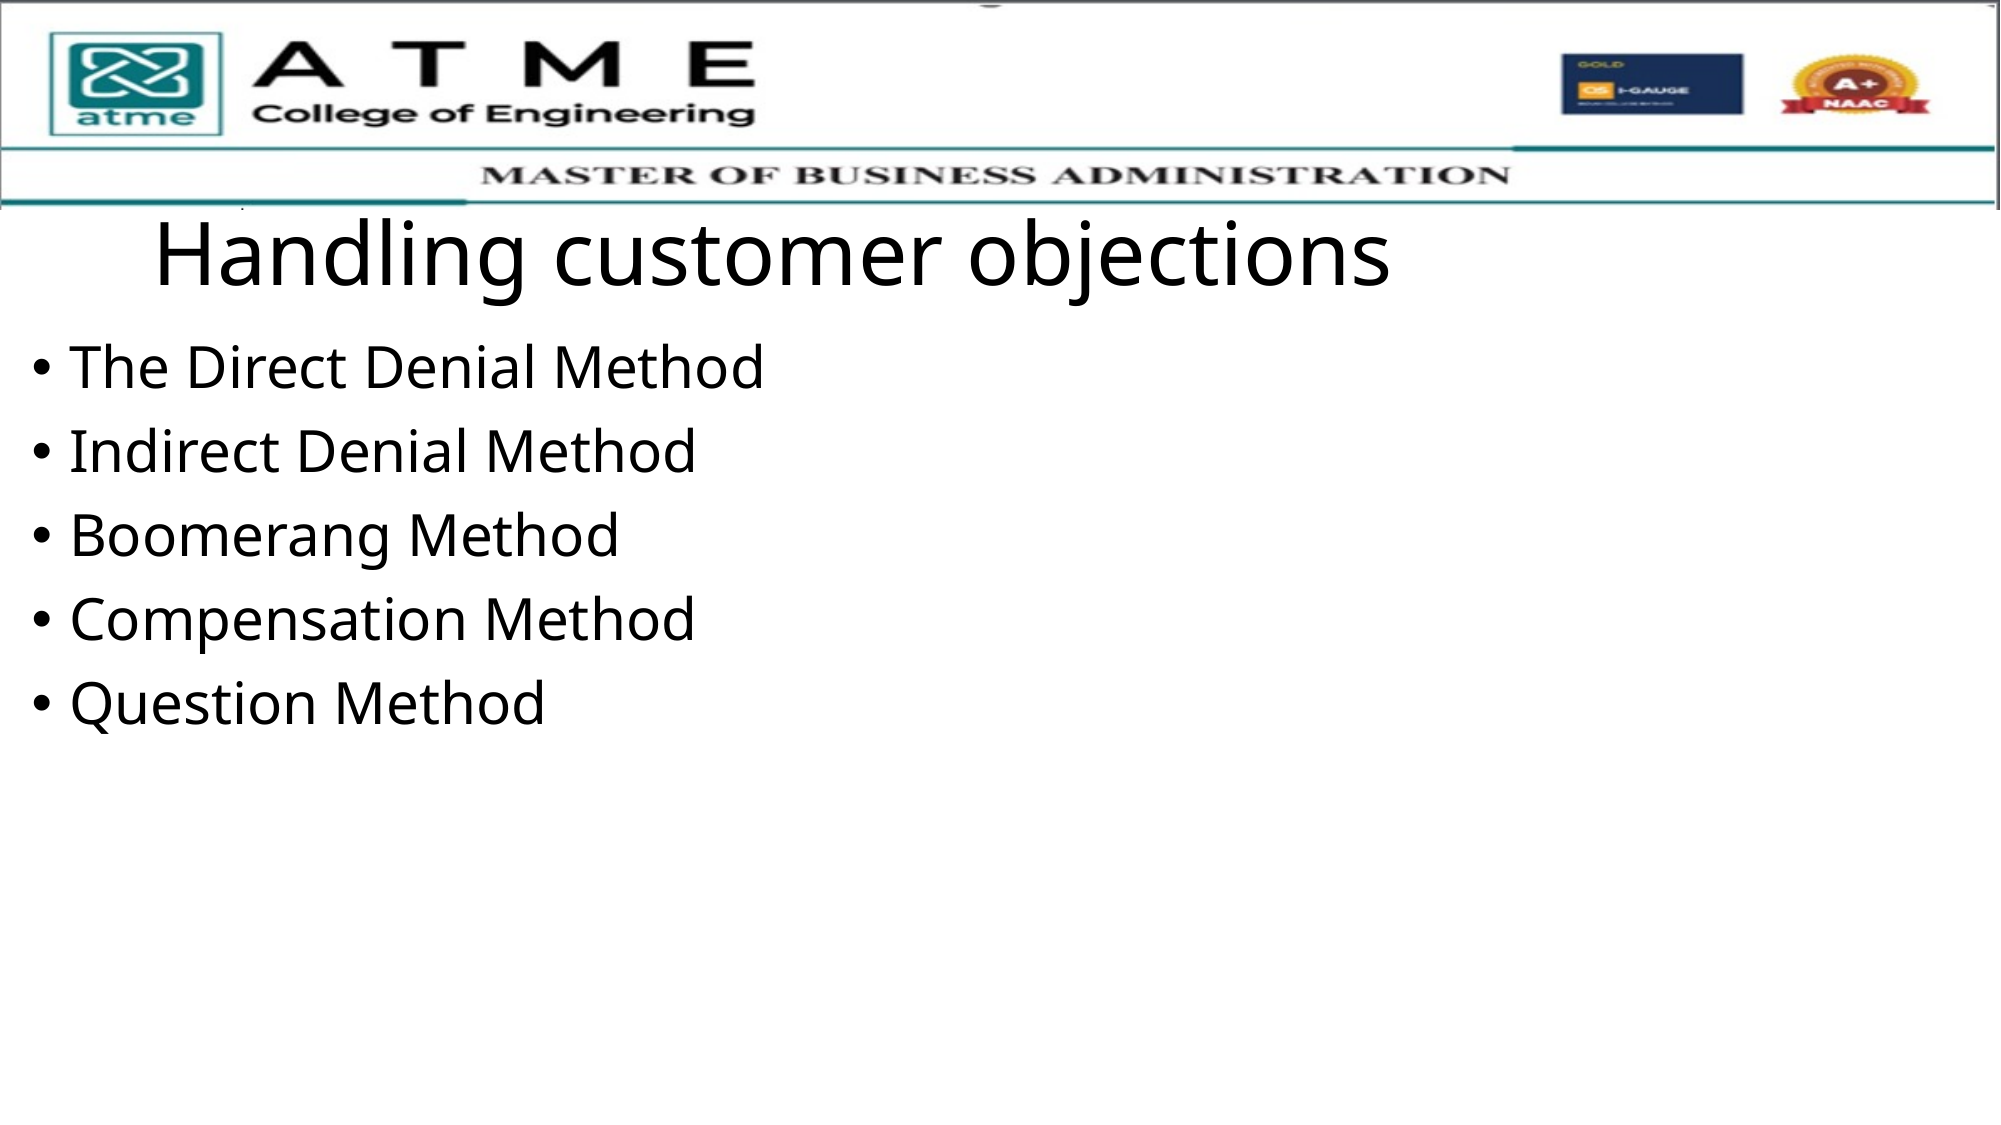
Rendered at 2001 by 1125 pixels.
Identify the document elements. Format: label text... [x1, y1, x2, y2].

title Handling customer objections [137, 202, 1863, 313]
list The Direct Denial Method Indirect Denial Method Boomerang Method Compensation Method Question Method [16, 331, 1982, 1109]
picture [0, 0, 2000, 210]
